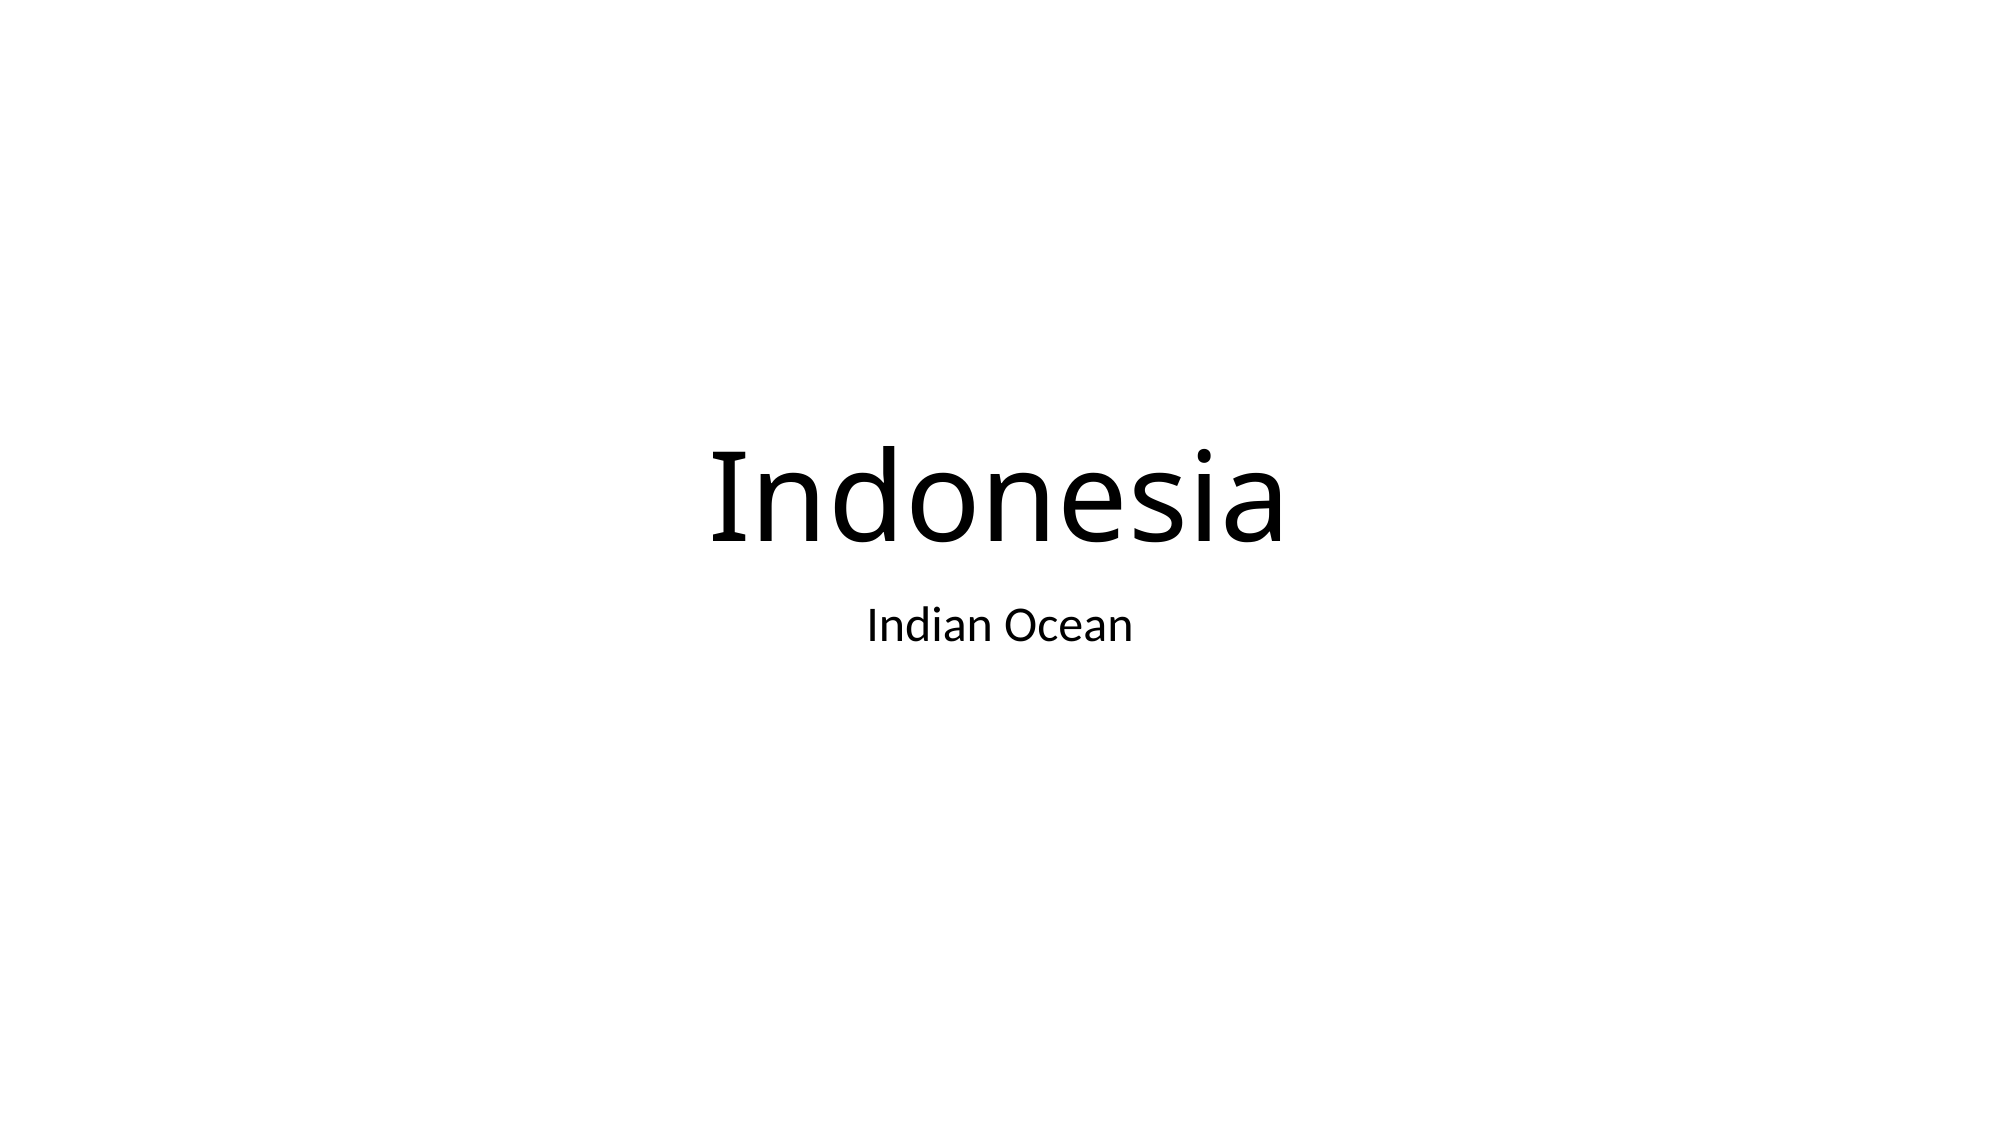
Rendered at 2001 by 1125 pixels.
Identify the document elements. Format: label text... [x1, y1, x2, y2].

title Indonesia [249, 184, 1750, 576]
subtitle Indian Ocean [249, 590, 1750, 863]
